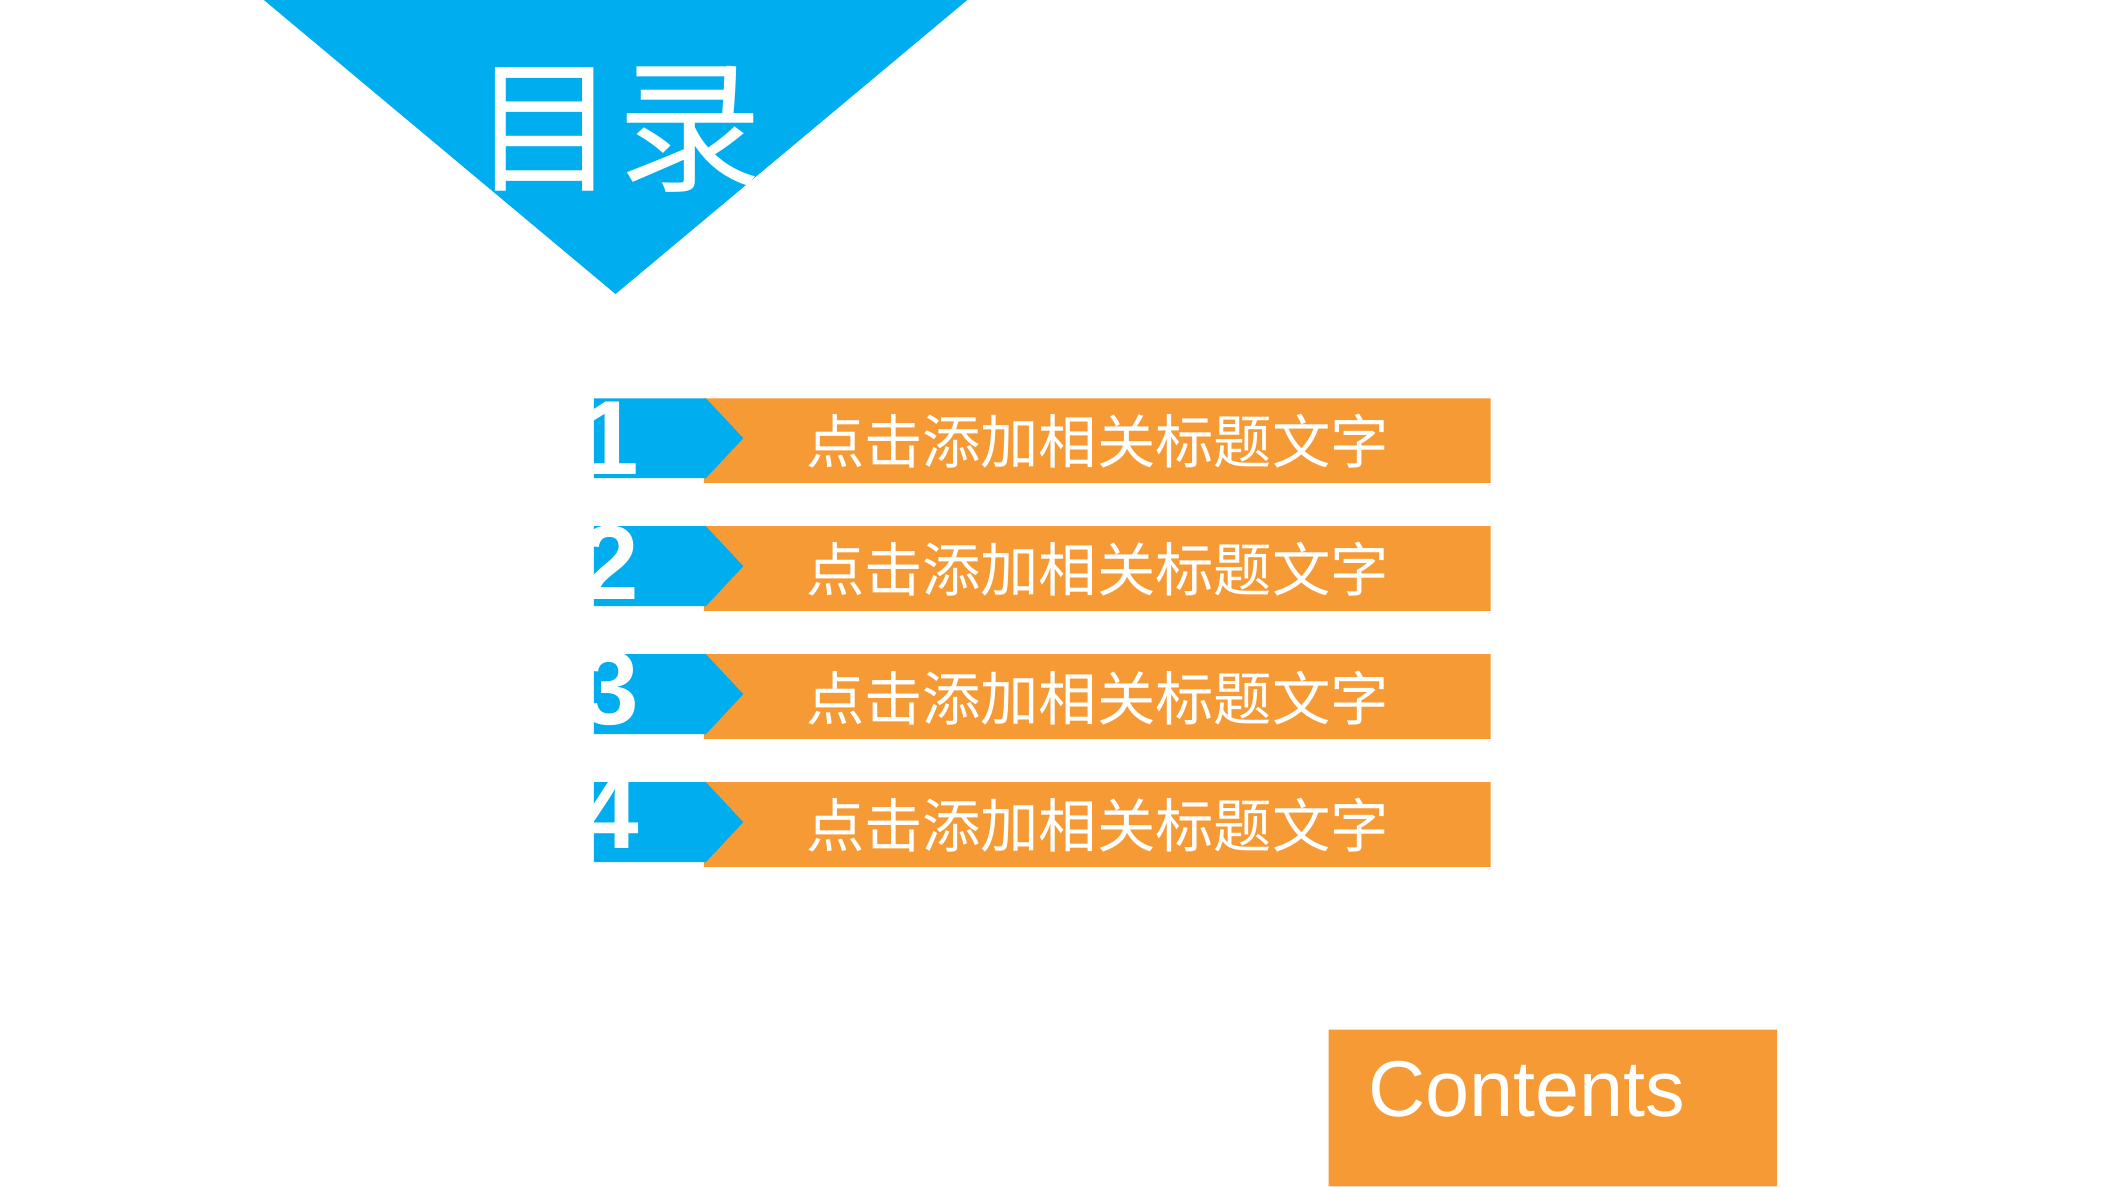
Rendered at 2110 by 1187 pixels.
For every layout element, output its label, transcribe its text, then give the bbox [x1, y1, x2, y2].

text_box 点击添加相关标题文字 [703, 782, 1491, 867]
text_box [655, 654, 744, 735]
text_box [655, 526, 744, 607]
text_box Contents [1353, 1029, 1750, 1140]
text_box [655, 398, 744, 479]
text_box 4 [566, 735, 655, 878]
text_box 1 [566, 362, 655, 486]
text_box 点击添加相关标题文字 [703, 654, 1491, 739]
text_box 点击添加相关标题文字 [703, 398, 1491, 483]
text_box [1328, 1029, 1778, 1187]
text_box 2 [566, 486, 655, 611]
text_box [263, 0, 968, 162]
text_box 点击添加相关标题文字 [703, 526, 1491, 611]
text_box [523, 217, 708, 295]
text_box 3 [566, 611, 655, 735]
text_box 目录 [457, 27, 778, 217]
text_box [655, 782, 744, 863]
